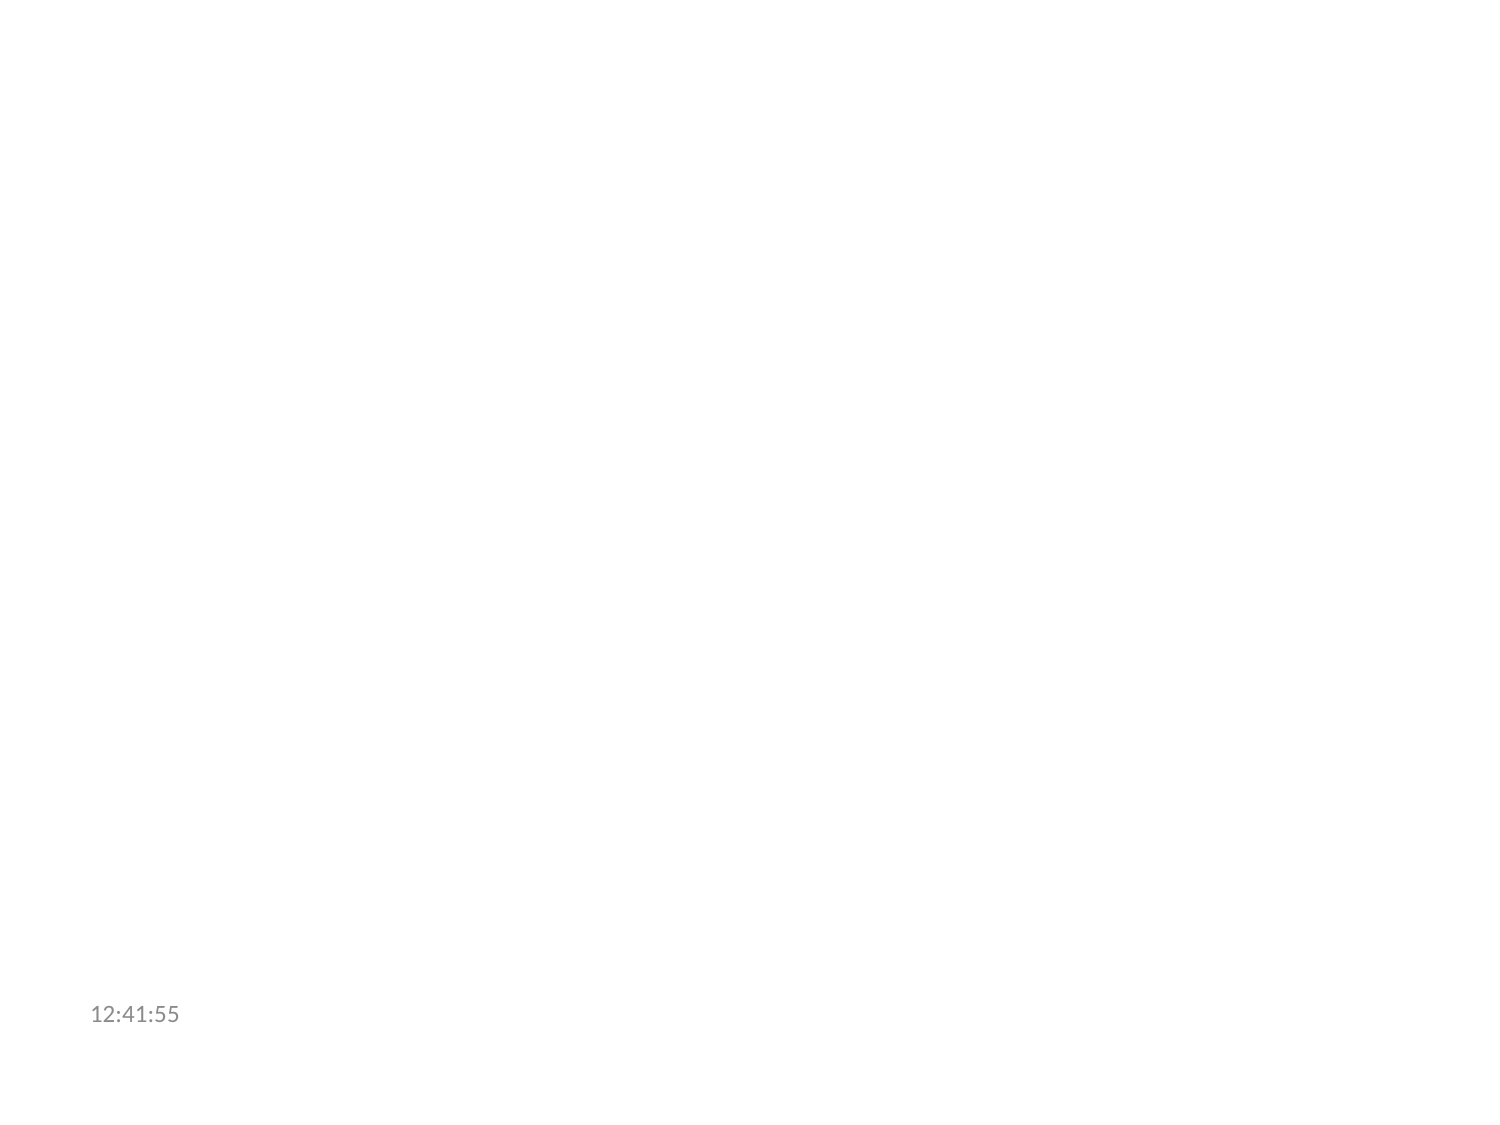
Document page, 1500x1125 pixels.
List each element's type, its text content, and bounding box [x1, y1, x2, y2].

text_box 15:35:09 [75, 982, 425, 1043]
